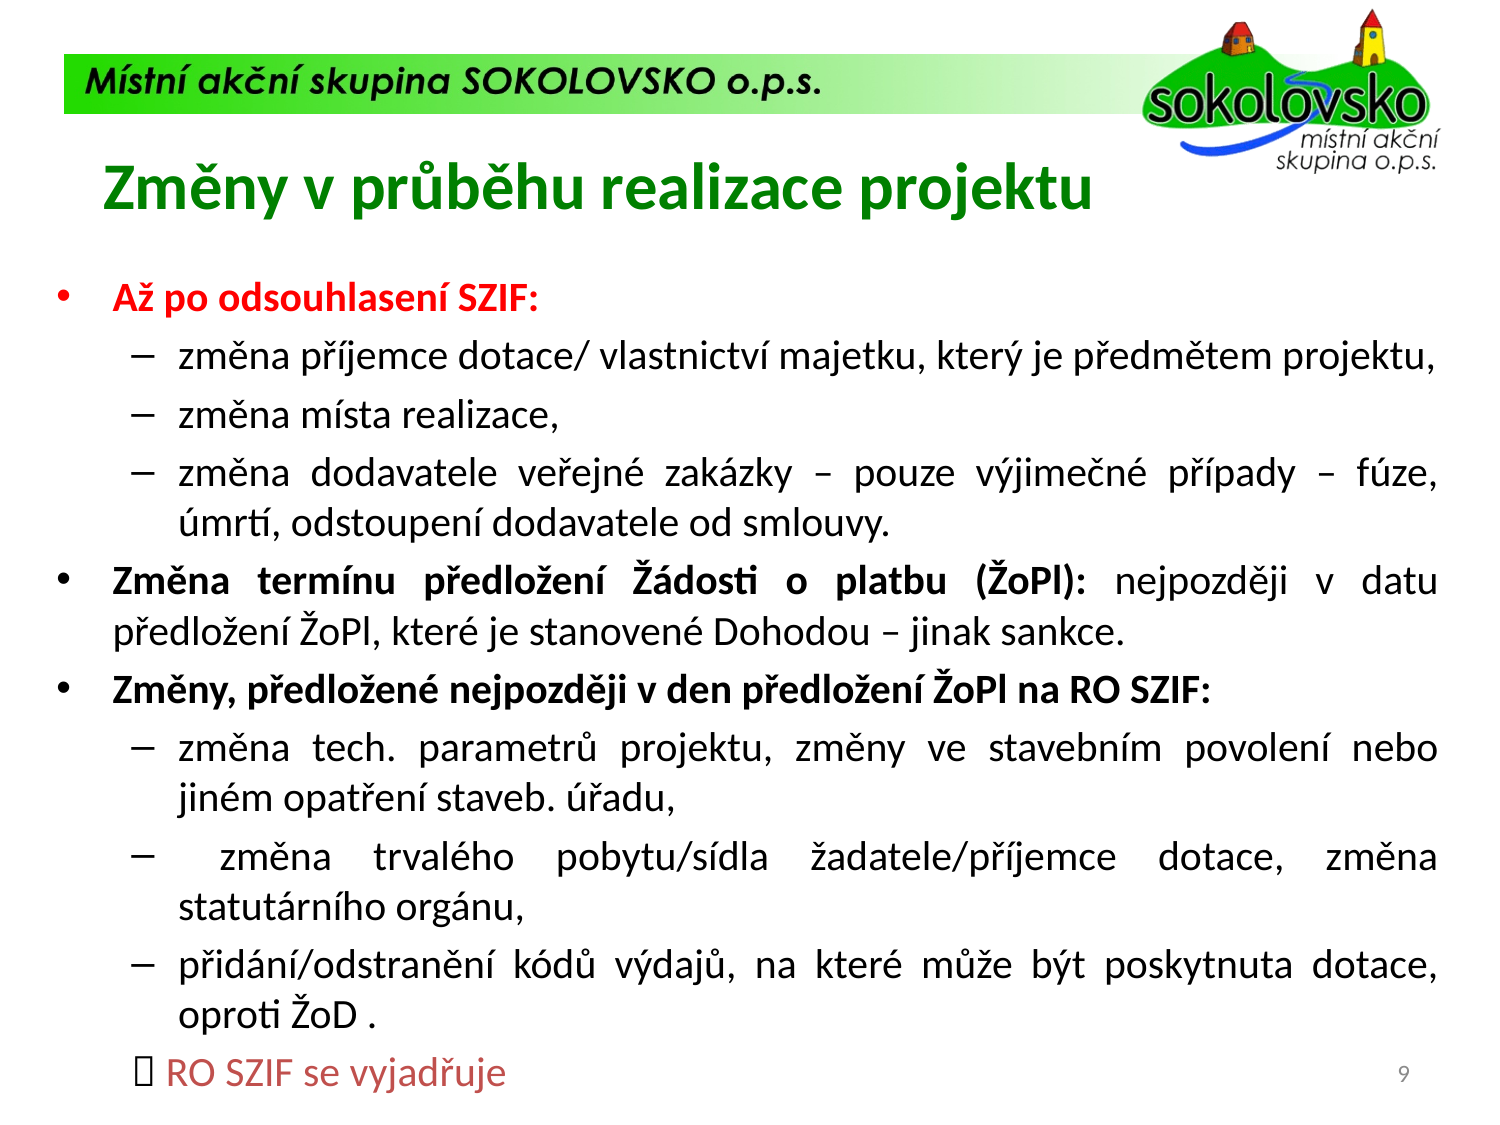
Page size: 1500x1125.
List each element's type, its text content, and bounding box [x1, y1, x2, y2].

text_box Změny v průběhu realizace projektu [88, 135, 1247, 231]
slide_number 9 [1074, 1042, 1425, 1103]
list Až po odsouhlasení SZIF: změna příjemce dotace/ vlastnictví majetku, který je předmětem projektu, změna místa realizace, změna dodavatele veřejné zakázky – pouze výjimečné případy – fúze, úmrtí, odstoupení dodavatele od smlouvy. Změna termínu předložení Žádosti o platbu (ŽoPl): nejpozději v datu předložení ŽoPl, které je stanovené Dohodou – jinak sankce. Změny, předložené nejpozději v den předložení ŽoPl na RO SZIF: změna tech. parametrů projektu, změny ve stavebním povolení nebo jiném opatření staveb. úřadu, změna trvalého pobytu/sídla žadatele/příjemce dotace, změna statutárního orgánu, přidání/odstranění kódů výdajů, na které může být poskytnuta dotace, oproti ŽoD .  RO SZIF se vyjadřuje [41, 262, 1455, 1125]
picture [64, 0, 1455, 197]
